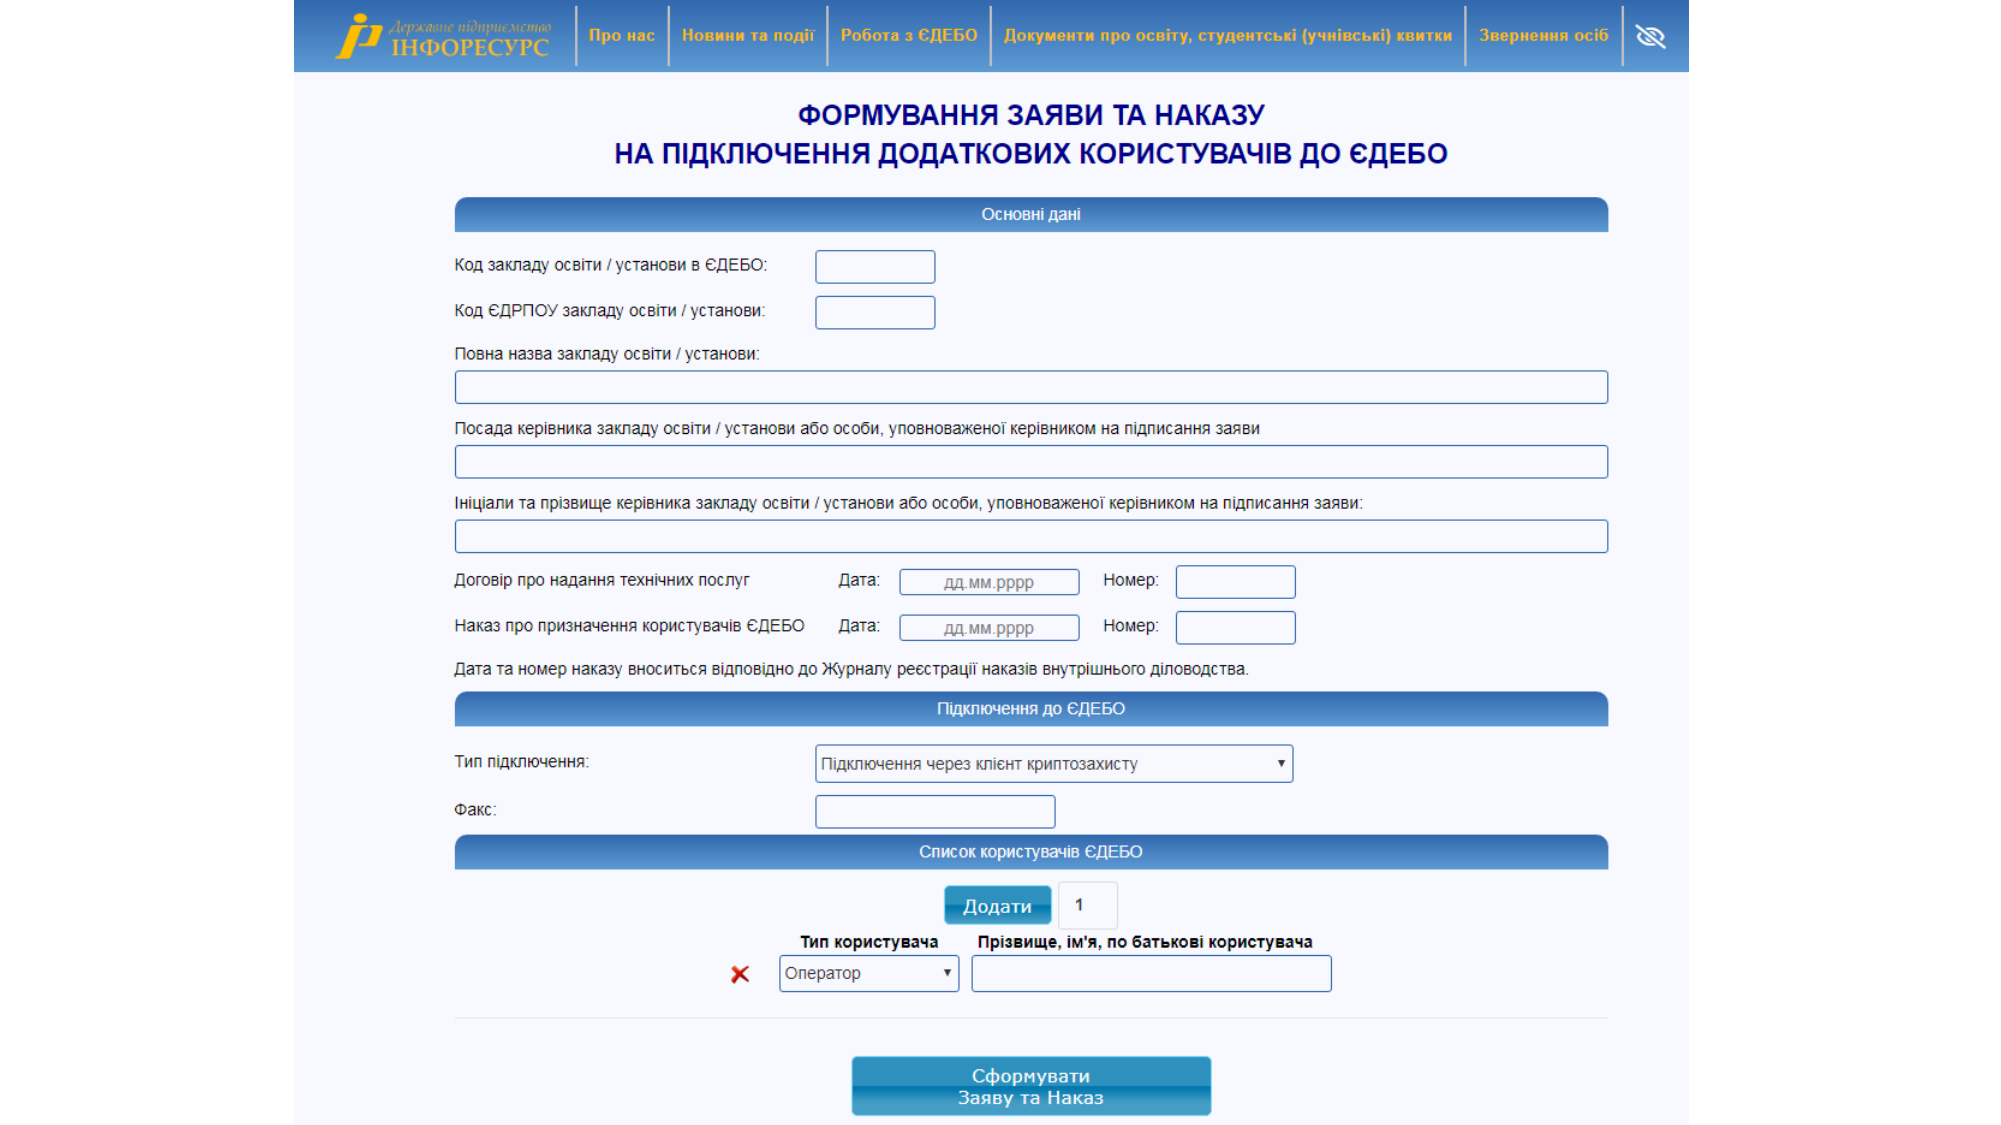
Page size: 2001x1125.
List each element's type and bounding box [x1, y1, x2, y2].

picture [294, 0, 1689, 1125]
